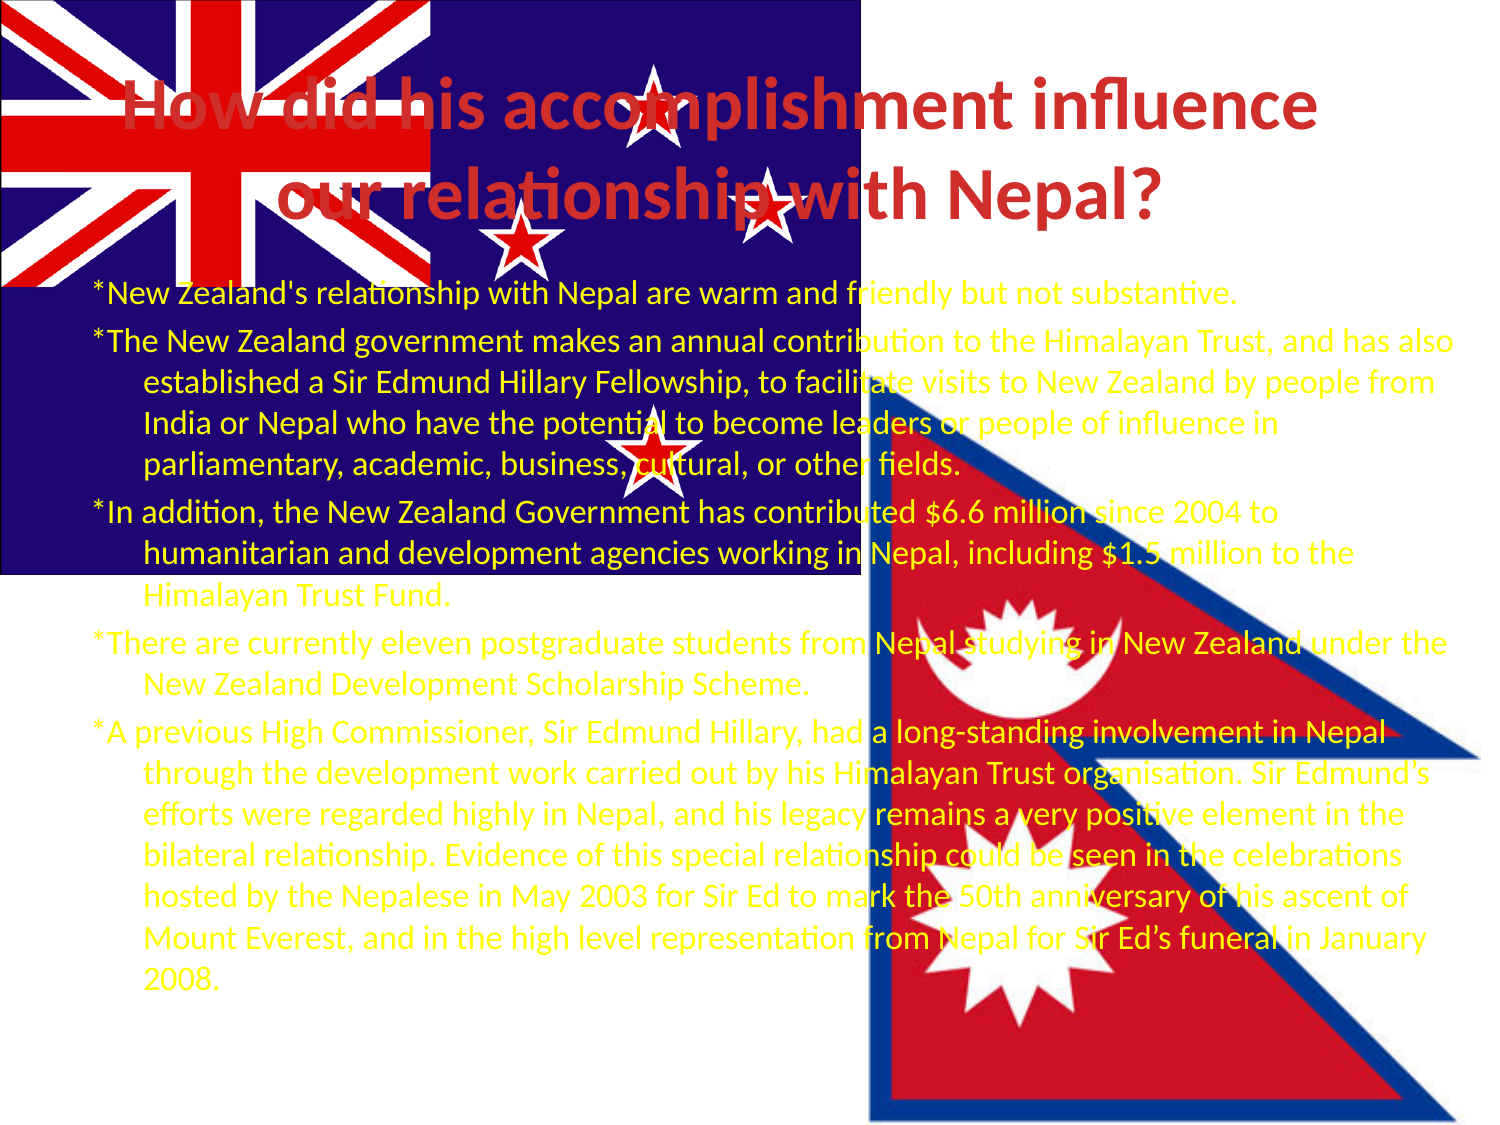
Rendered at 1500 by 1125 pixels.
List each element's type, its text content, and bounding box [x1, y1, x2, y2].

text_box How did his accomplishment influence our relationship with Nepal? [865, 46, 1383, 242]
picture [0, 0, 862, 575]
picture [866, 374, 1482, 1125]
list *New Zealand's relationship with Nepal are warm and friendly but not substantive. *The New Zealand government makes an annual contribution to the Himalayan Trust, and has also established a Sir Edmund Hillary Fellowship, to facilitate visits to New Zealand by people from India or Nepal who have the potential to become leaders or people of influence in parliamentary, academic, business, cultural, or other fields. *In addition, the New Zealand Government has contributed $6.6 million since 2004 to humanitarian and development agencies working in Nepal, including $1.5 million to the Himalayan Trust Fund. *There are currently eleven postgraduate students from Nepal studying in New Zealand under the New Zealand Development Scholarship Scheme. *A previous High Commissioner, Sir Edmund Hillary, had a long-standing involvement in Nepal through the development work carried out by his Himalayan Trust organisation. Sir Edmund’s efforts were regarded highly in Nepal, and his legacy remains a very positive element in the bilateral relationship. Evidence of this special relationship could be seen in the celebrations hosted by the Nepalese in May 2003 for Sir Ed to mark the 50th anniversary of his ascent of Mount Everest, and in the high level representation from Nepal for Sir Ed’s funeral in January 2008. [865, 262, 1477, 373]
list *New Zealand's relationship with Nepal are warm and friendly but not substantive. *The New Zealand government makes an annual contribution to the Himalayan Trust, and has also established a Sir Edmund Hillary Fellowship, to facilitate visits to New Zealand by people from India or Nepal who have the potential to become leaders or people of influence in parliamentary, academic, business, cultural, or other fields. *In addition, the New Zealand Government has contributed $6.6 million since 2004 to humanitarian and development agencies working in Nepal, including $1.5 million to the Himalayan Trust Fund. *There are currently eleven postgraduate students from Nepal studying in New Zealand under the New Zealand Development Scholarship Scheme. *A previous High Commissioner, Sir Edmund Hillary, had a long-standing involvement in Nepal through the development work carried out by his Himalayan Trust organisation. Sir Edmund’s efforts were regarded highly in Nepal, and his legacy remains a very positive element in the bilateral relationship. Evidence of this special relationship could be seen in the celebrations hosted by the Nepalese in May 2003 for Sir Ed to mark the 50th anniversary of his ascent of Mount Everest, and in the high level representation from Nepal for Sir Ed’s funeral in January 2008. [75, 582, 861, 1005]
